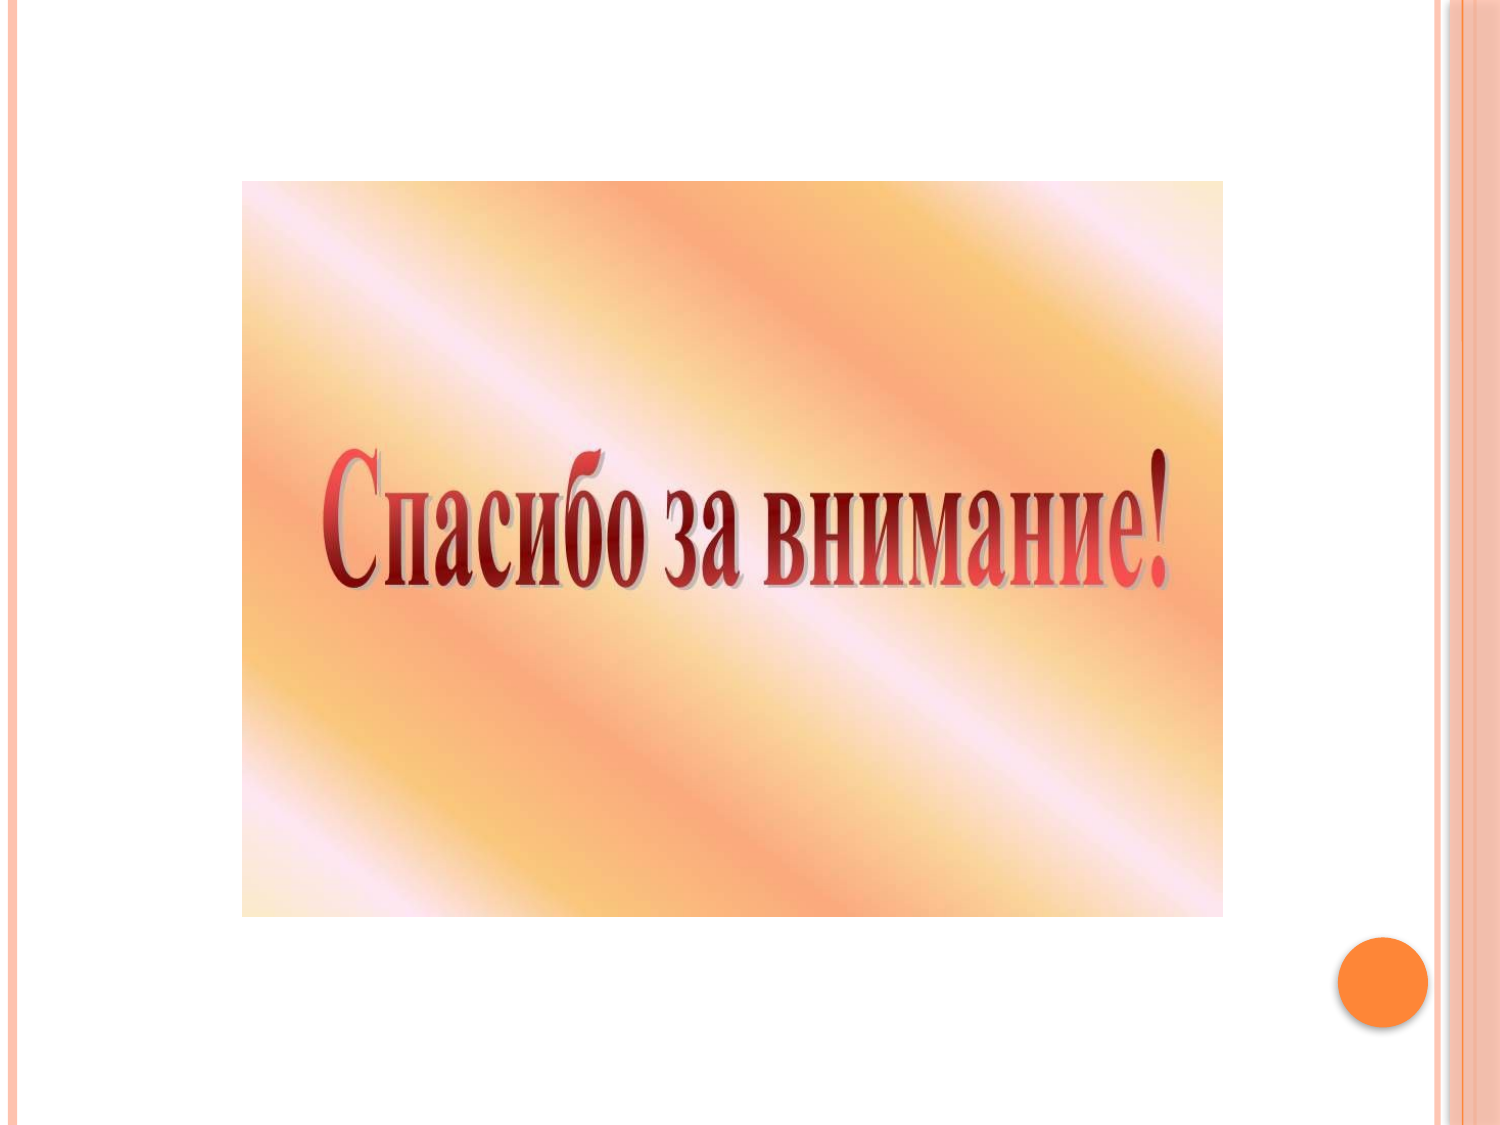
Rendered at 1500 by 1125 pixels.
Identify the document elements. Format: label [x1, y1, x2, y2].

picture [241, 181, 1223, 918]
